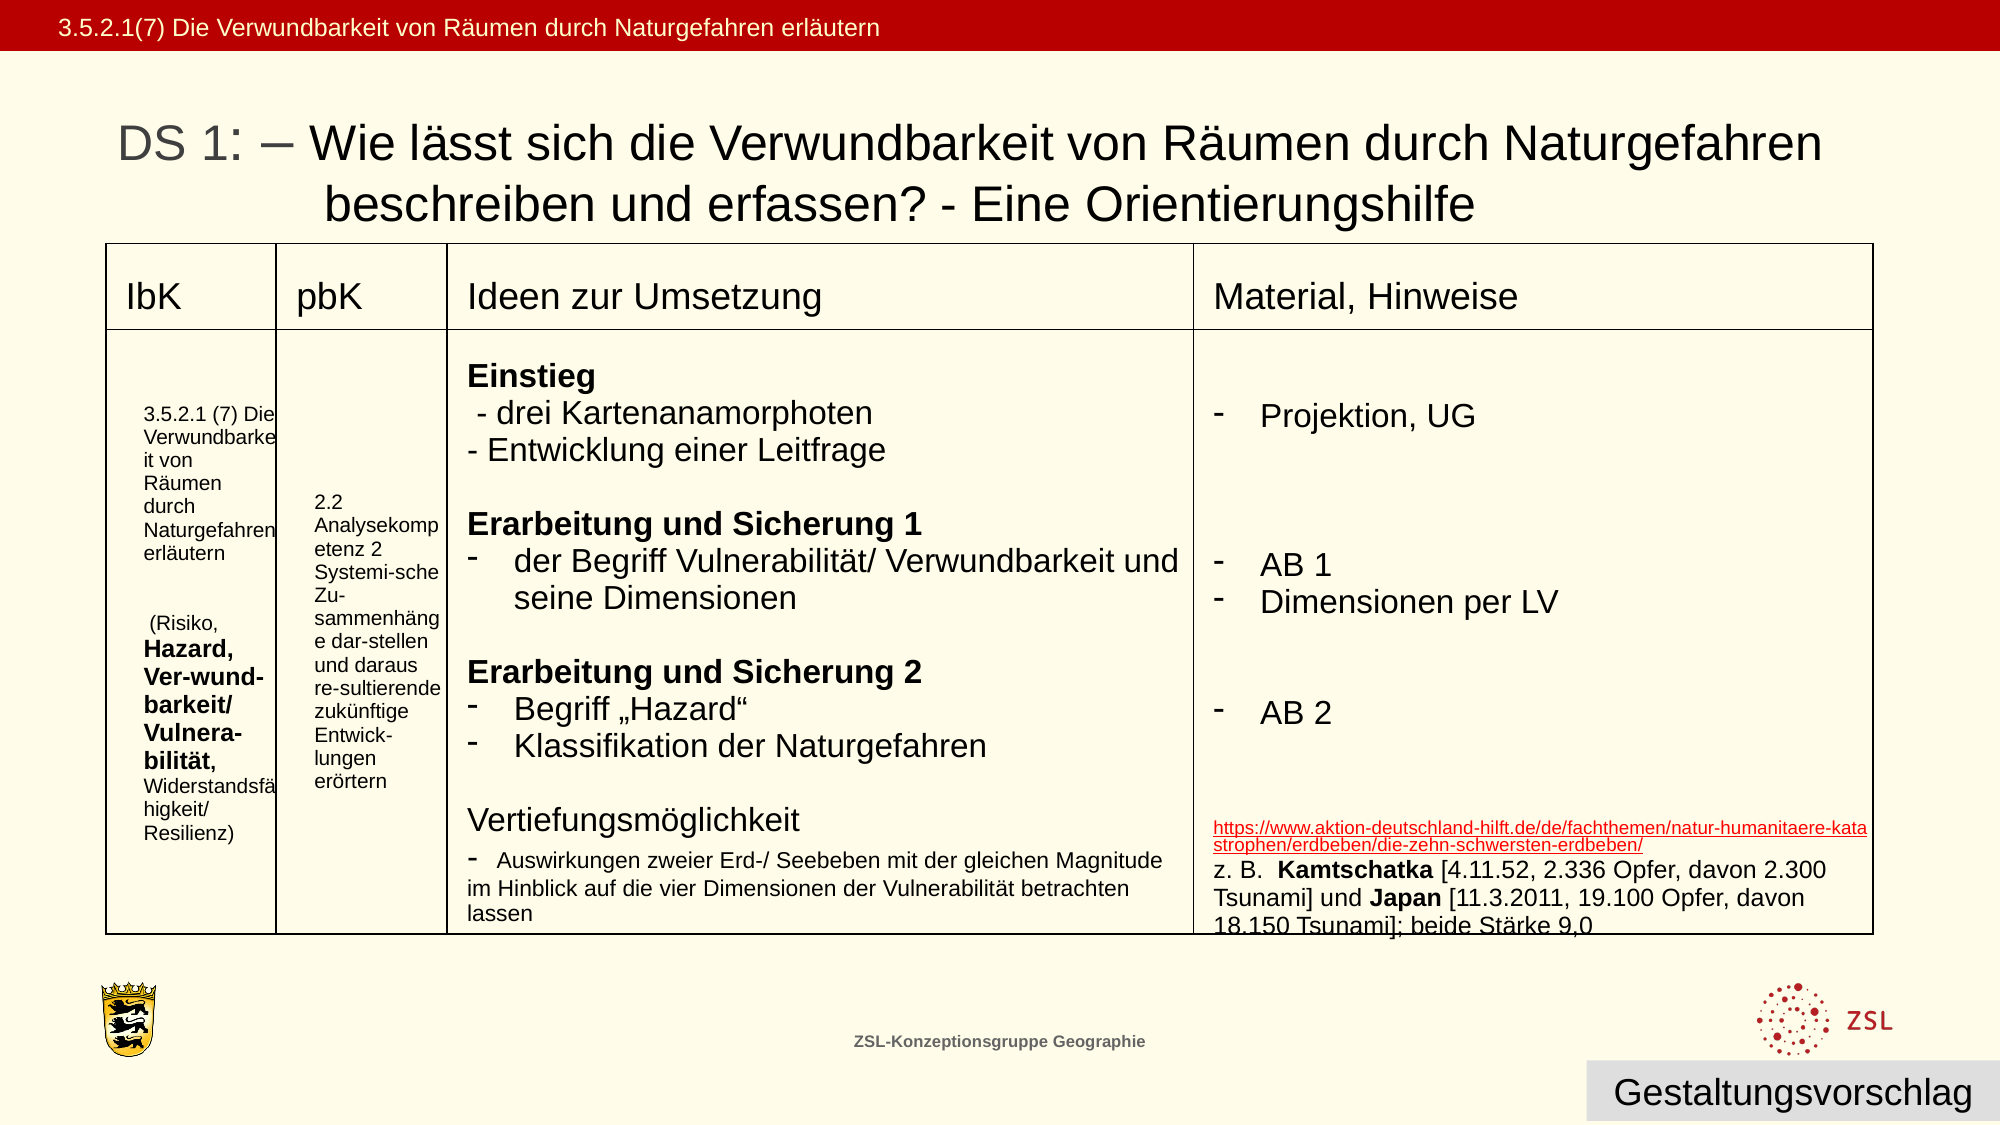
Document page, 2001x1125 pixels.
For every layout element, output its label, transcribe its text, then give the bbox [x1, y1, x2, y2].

table_cell 3.5.2.1 (7) Die Verwundbarkeit von Räumen durch Naturgefahren erläutern (Risiko, Hazard, Ver-wund-barkeit/ Vulnera-bilität, Widerstandsfähigkeit/ Resilienz) [107, 330, 275, 933]
footer ZSL-Konzeptionsgruppe Geographie [704, 1023, 1296, 1083]
table_cell Einstieg - drei Kartenanamorphoten - Entwicklung einer Leitfrage Erarbeitung und Sicherung 1 der Begriff Vulnerabilität/ Verwundbarkeit und seine Dimensionen Erarbeitung und Sicherung 2 Begriff „Hazard“ Klassifikation der Naturgefahren Vertiefungsmöglichkeit - Auswirkungen zweier Erd-/ Seebeben mit der gleichen Magnitude im Hinblick auf die vier Dimensionen der Vulnerabilität betrachten lassen [448, 330, 1193, 933]
table_header Material, Hinweise [1194, 244, 1872, 329]
table_cell Projektion, UG AB 1 Dimensionen per LV AB 2 https://www.aktion-deutschland-hilft.de/de/fachthemen/natur-humanitaere-katastrophen/erdbeben/die-zehn-schwersten-erdbeben/ z. B. Kamtschatka [4.11.52, 2.336 Opfer, davon 2.300 Tsunami] und Japan [11.3.2011, 19.100 Opfer, davon 18.150 Tsunami]; beide Stärke 9,0 [1194, 330, 1872, 933]
table_header Ideen zur Umsetzung [448, 244, 1193, 329]
text_box DS 1: – Wie lässt sich die Verwundbarkeit von Räumen durch Naturgefahren beschreiben und erfassen? - Eine Orientierungshilfe [102, 66, 1925, 268]
text_box 3.5.2.1(7) Die Verwundbarkeit von Räumen durch Naturgefahren erläutern [43, 4, 1866, 57]
table_cell 2.2 Analysekompetenz 2 Systemi-sche Zu-sammenhänge dar-stellen und daraus re-sultierende zukünftige Entwick-lungen erörtern [277, 330, 446, 933]
table_header IbK [107, 244, 275, 329]
picture [99, 979, 158, 1059]
table_header pbK [277, 244, 446, 329]
text_box Gestaltungsvorschlag [1586, 1060, 2000, 1121]
